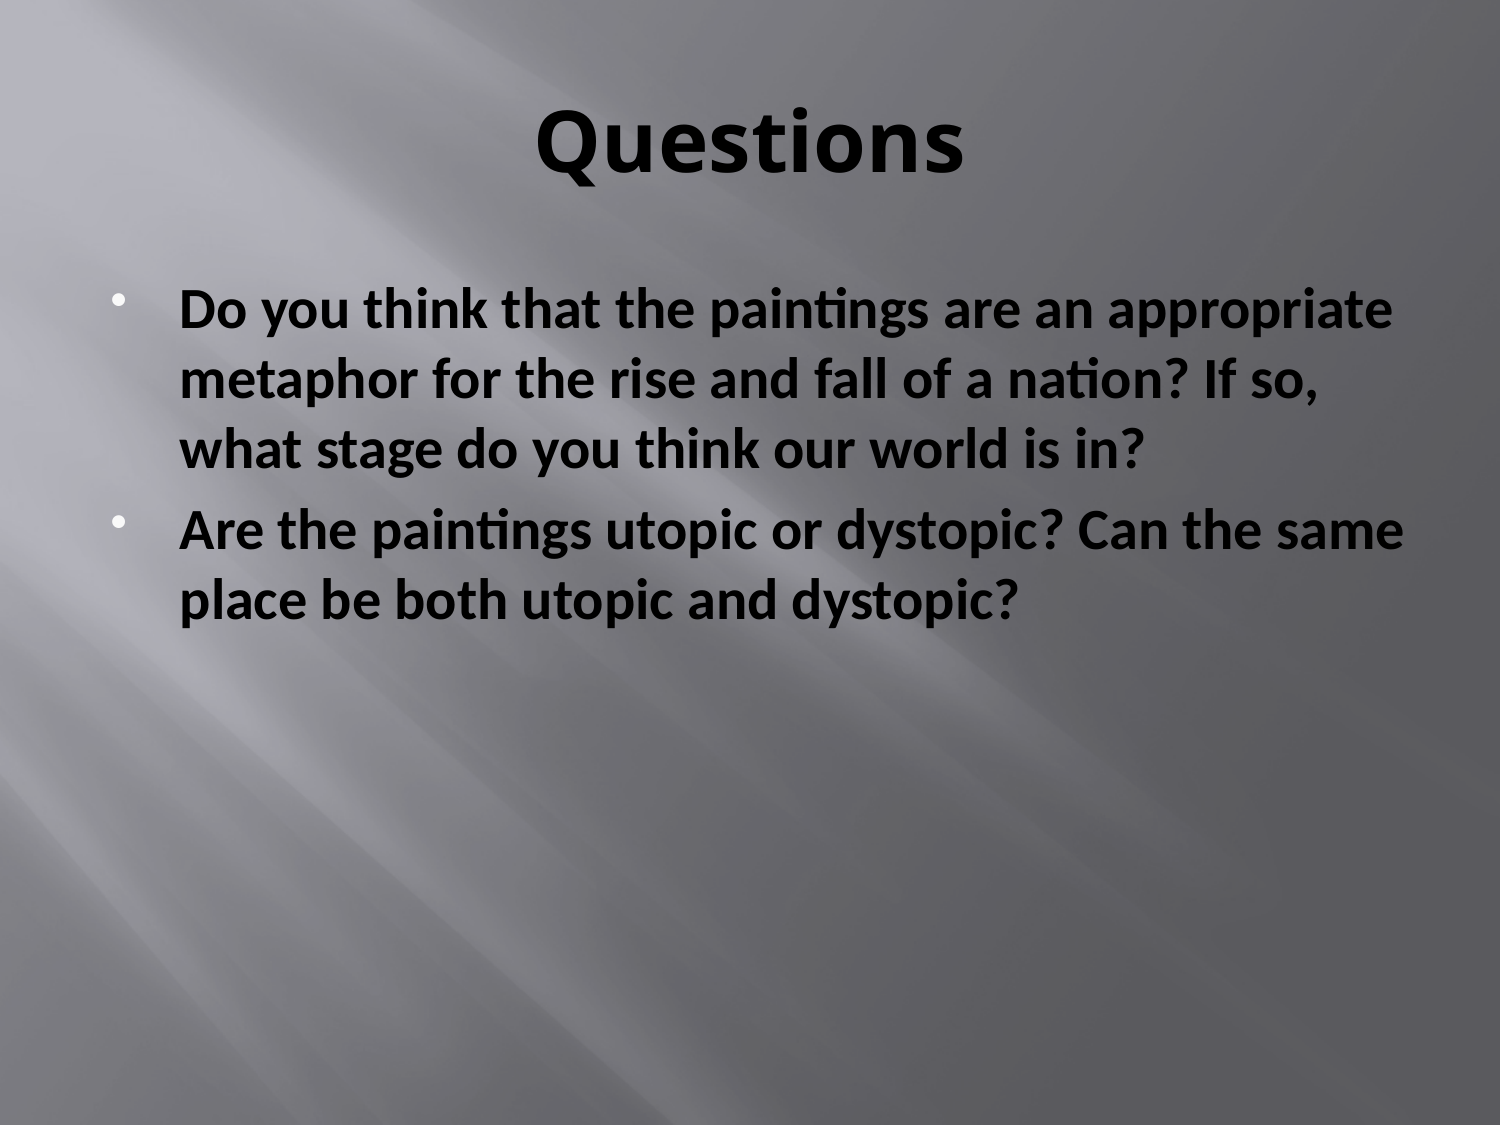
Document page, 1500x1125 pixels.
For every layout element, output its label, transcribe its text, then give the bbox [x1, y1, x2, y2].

list Do you think that the paintings are an appropriate metaphor for the rise and fall of a nation? If so, what stage do you think our world is in? Are the paintings utopic or dystopic? Can the same place be both utopic and dystopic? [75, 262, 1425, 1035]
title Questions [75, 45, 1425, 233]
